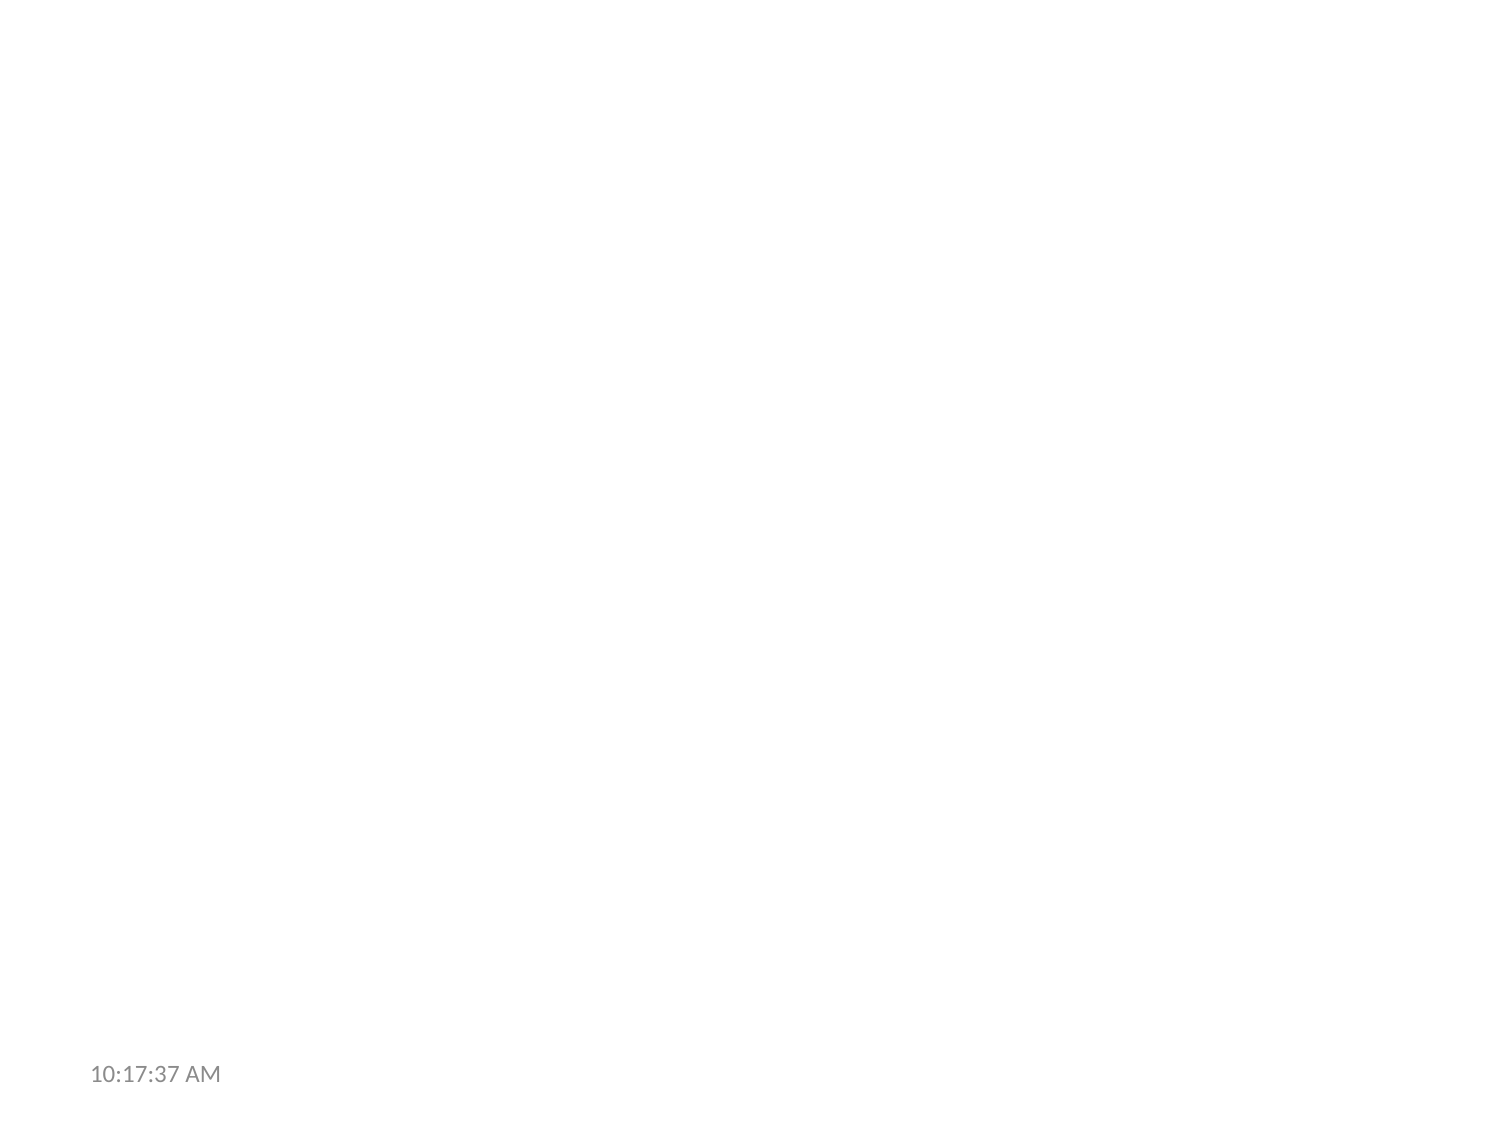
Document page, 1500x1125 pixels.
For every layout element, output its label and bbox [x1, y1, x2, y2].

slide_number [75, 1042, 425, 1103]
